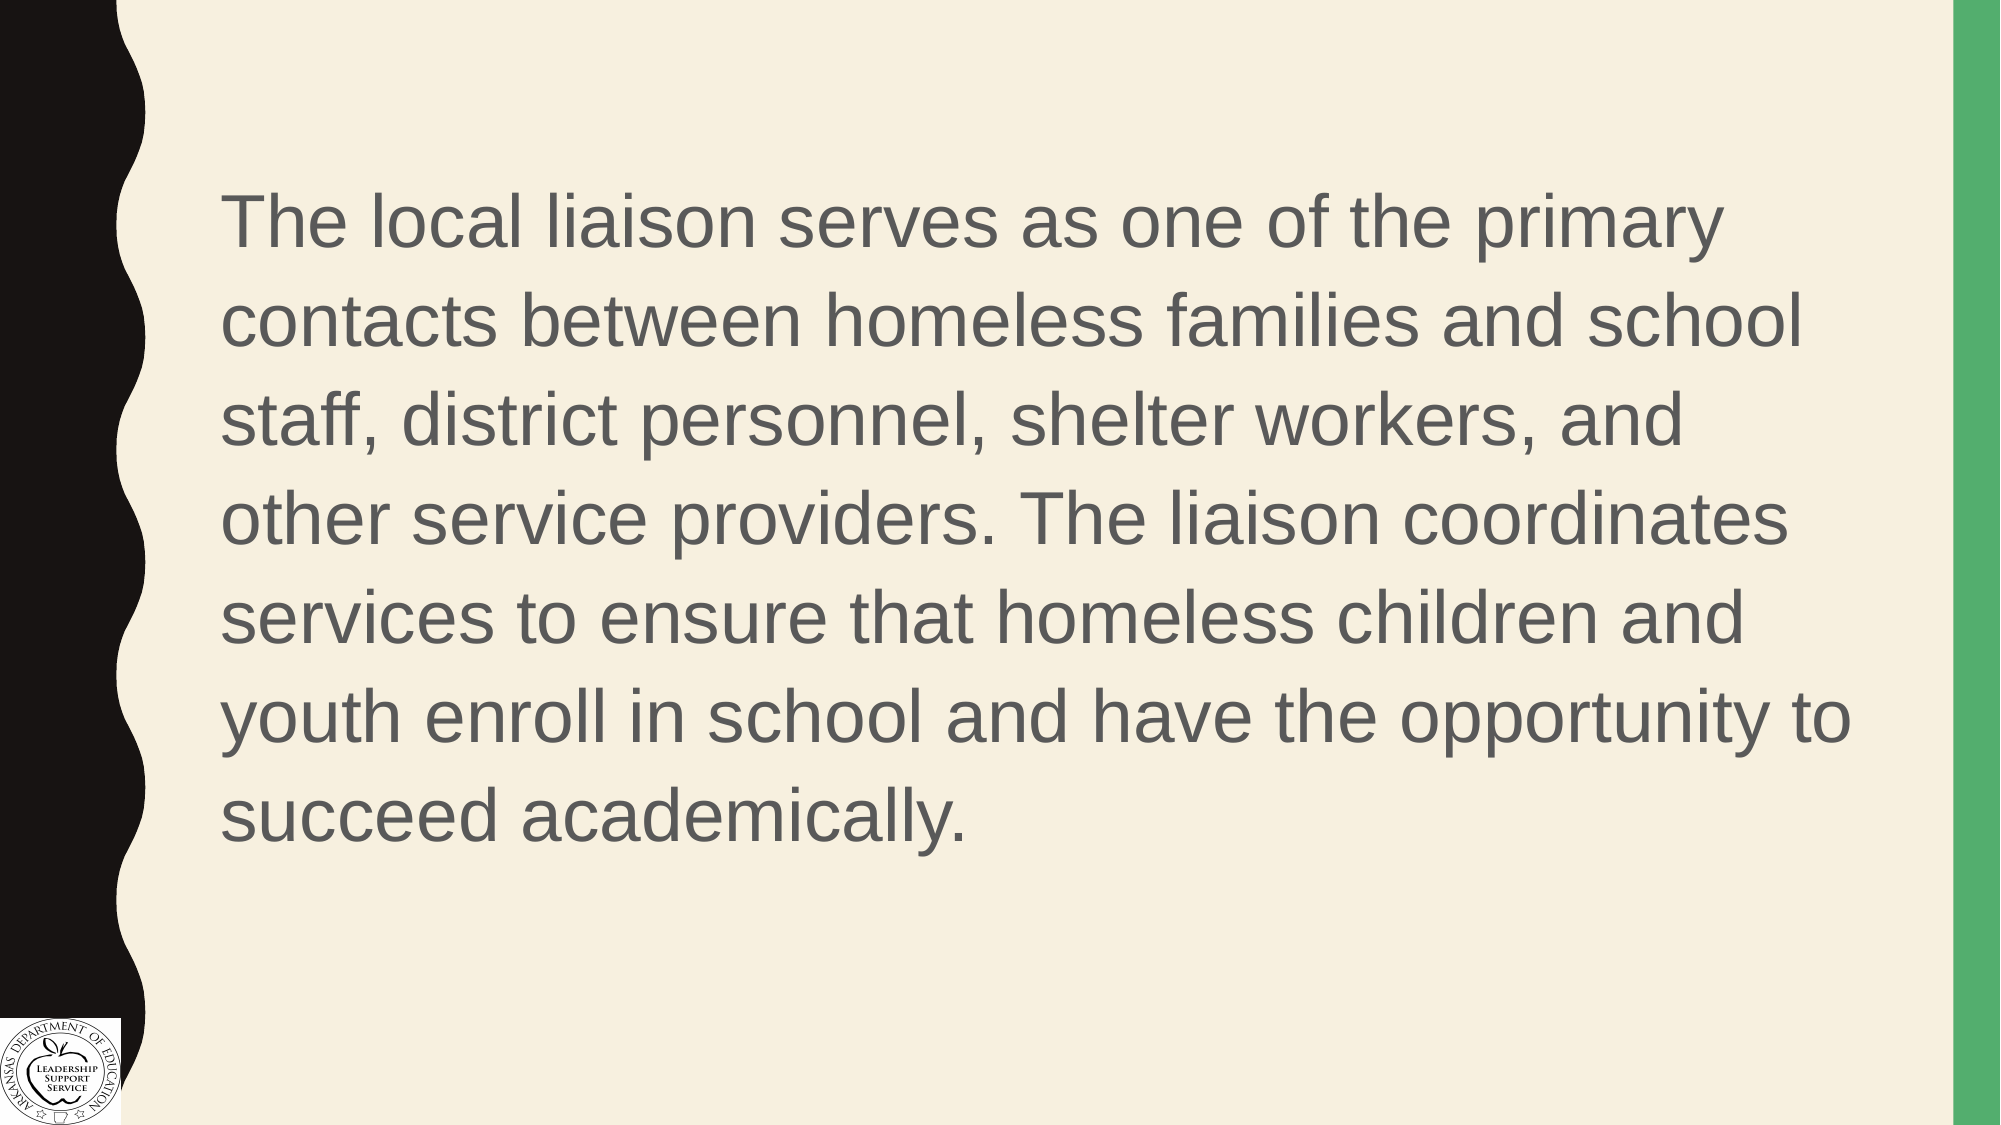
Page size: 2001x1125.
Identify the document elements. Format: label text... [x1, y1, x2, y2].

picture [0, 1018, 121, 1125]
list The local liaison serves as one of the primary contacts between homeless families and school staff, district personnel, shelter workers, and other service providers. The liaison coordinates services to ensure that homeless children and youth enroll in school and have the opportunity to succeed academically. [205, 156, 1875, 1070]
